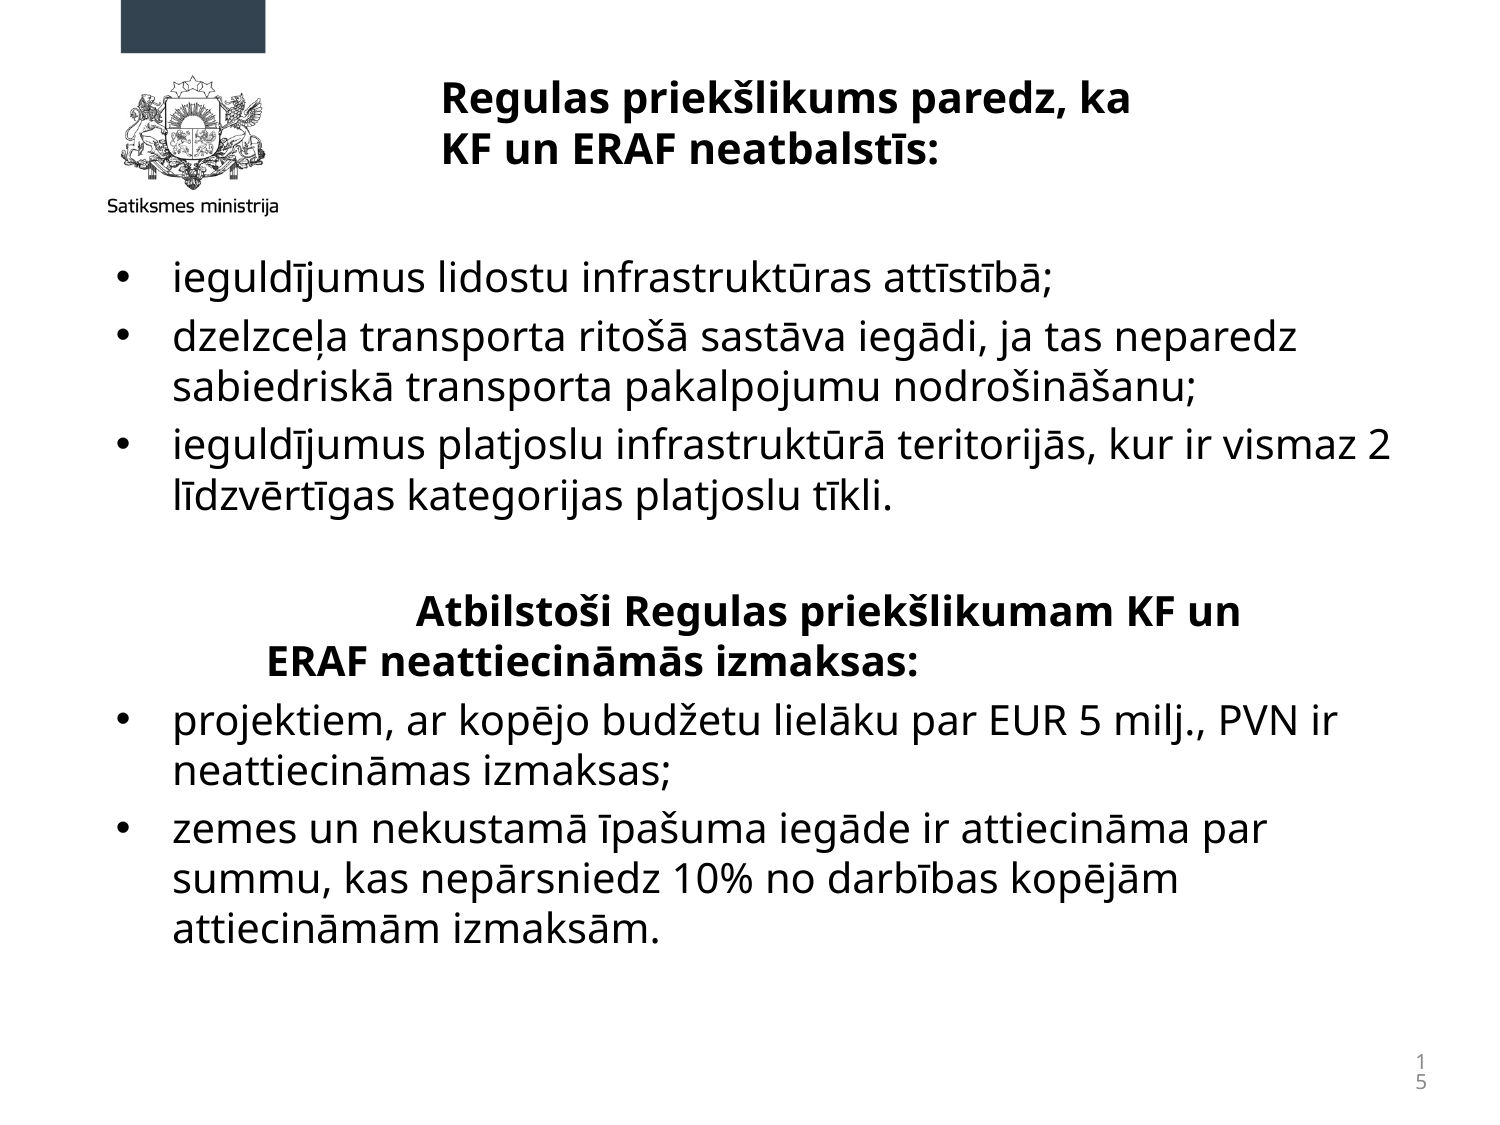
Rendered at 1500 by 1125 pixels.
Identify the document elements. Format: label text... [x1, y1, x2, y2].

list ieguldījumus lidostu infrastruktūras attīstībā; dzelzceļa transporta ritošā sastāva iegādi, ja tas neparedz sabiedriskā transporta pakalpojumu nodrošināšanu; ieguldījumus platjoslu infrastruktūrā teritorijās, kur ir vismaz 2 līdzvērtīgas kategorijas platjoslu tīkli. Atbilstoši Regulas priekšlikumam KF un ERAF neattiecināmās izmaksas: projektiem, ar kopējo budžetu lielāku par EUR 5 milj., PVN ir neattiecināmas izmaksas; zemes un nekustamā īpašuma iegāde ir attiecināma par summu, kas nepārsniedz 10% no darbības kopējām attiecināmām izmaksām. [100, 243, 1425, 961]
slide_number 15 [1400, 1037, 1450, 1088]
title Regulas priekšlikums paredz, ka KF un ERAF neatbalstīs: [425, 62, 1425, 233]
picture [48, 0, 338, 321]
